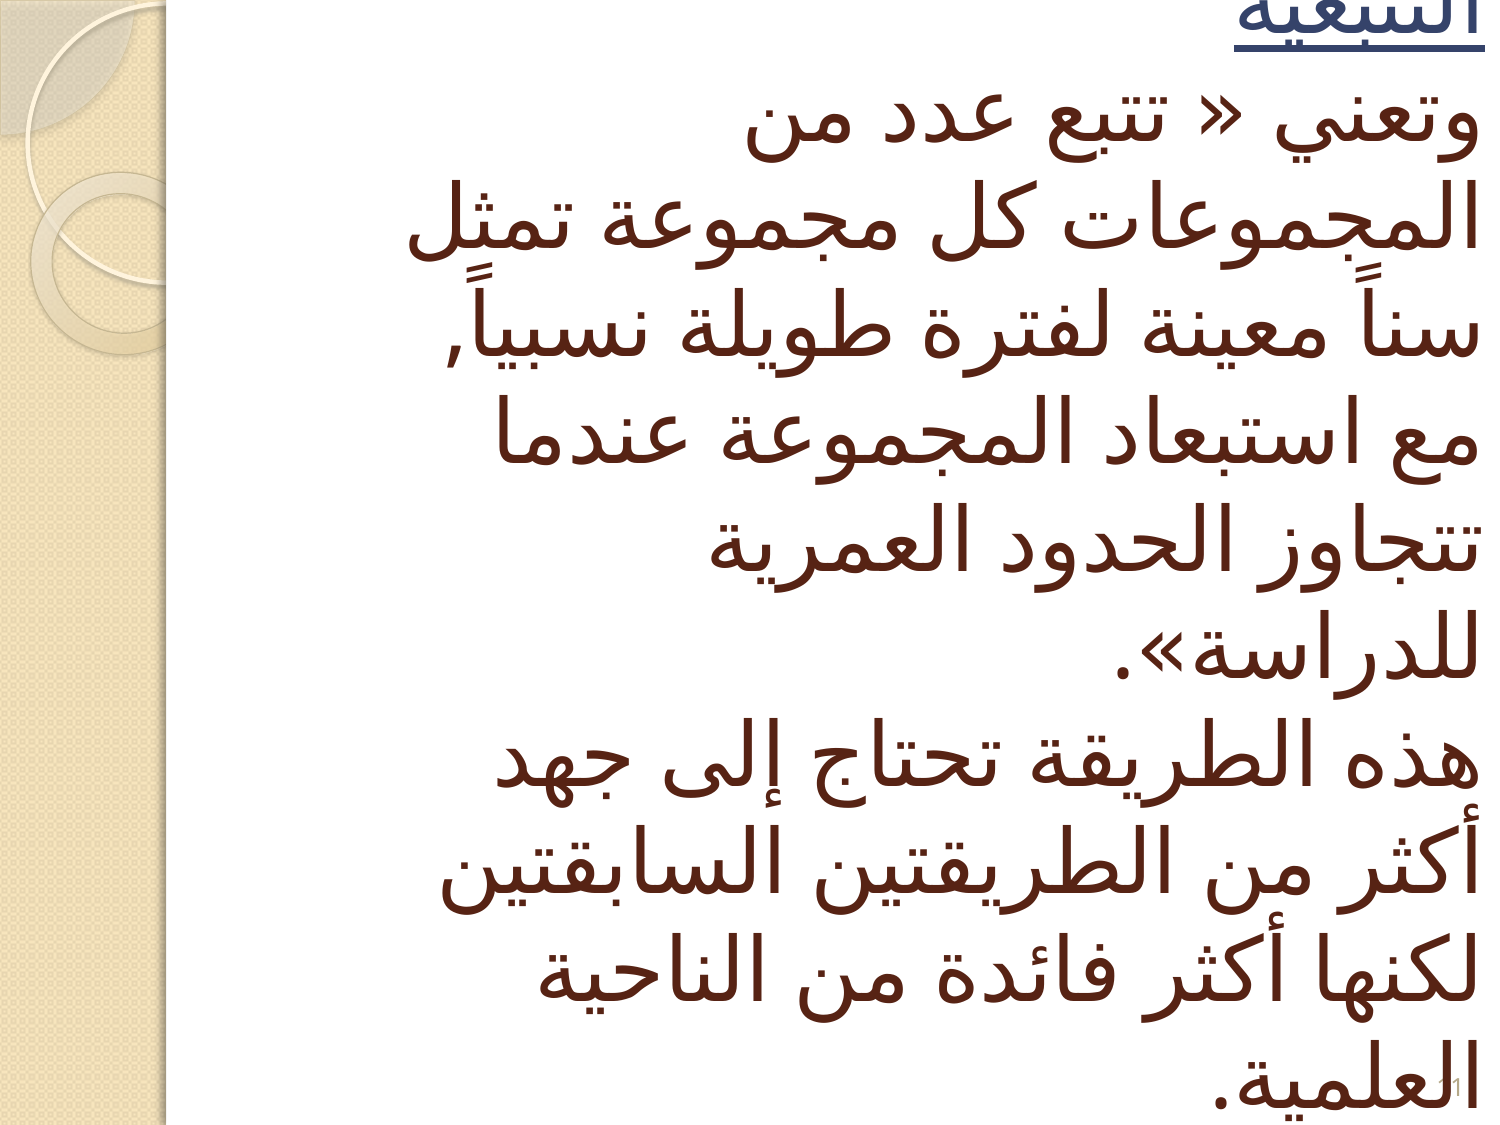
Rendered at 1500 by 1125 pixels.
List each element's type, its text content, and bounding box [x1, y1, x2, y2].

title ثالثاً: الطريقة المستعرضة التتبعية وتعني « تتبع عدد من المجموعات كل مجموعة تمثل سناً معينة لفترة طويلة نسبياً, مع استبعاد المجموعة عندما تتجاوز الحدود العمرية للدراسة». هذه الطريقة تحتاج إلى جهد أكثر من الطريقتين السابقتين لكنها أكثر فائدة من الناحية العلمية. [371, 0, 1500, 1071]
slide_number 11 [1413, 1034, 1488, 1113]
